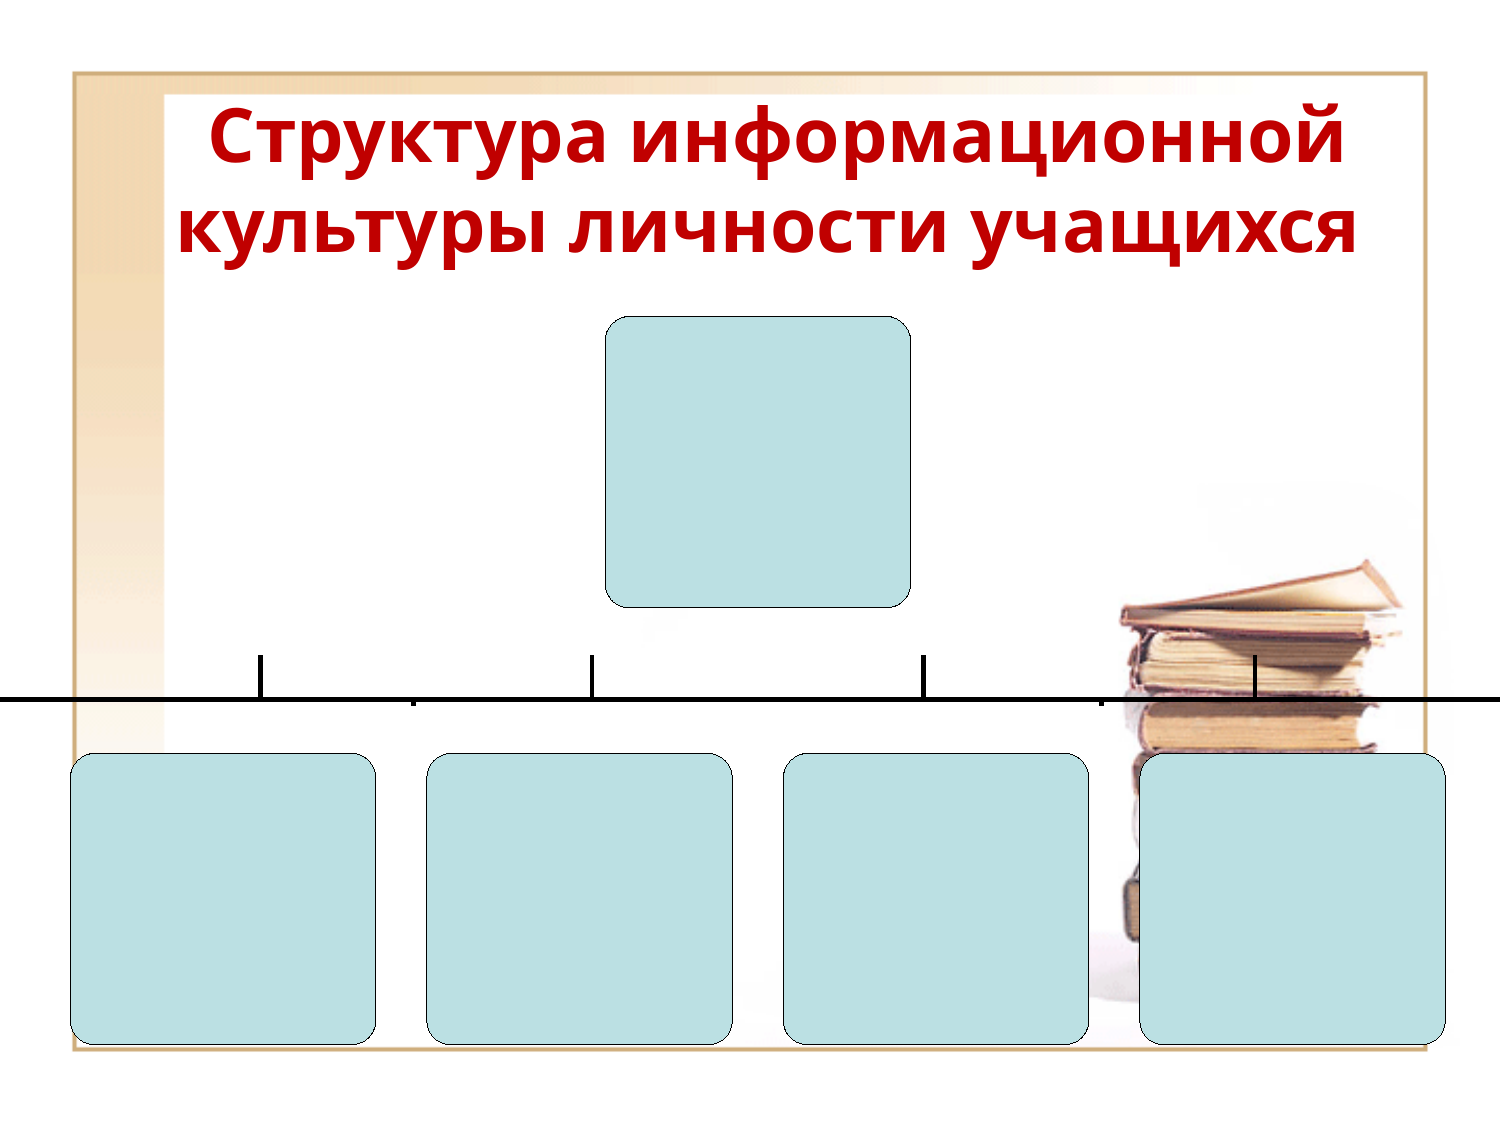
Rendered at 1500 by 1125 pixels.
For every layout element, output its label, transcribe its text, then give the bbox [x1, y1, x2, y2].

picture [0, 0, 1500, 697]
title Структура информационной культуры личности учащихся [140, 58, 1416, 297]
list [70, 316, 1446, 697]
picture [0, 702, 1500, 1125]
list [70, 702, 1446, 1045]
